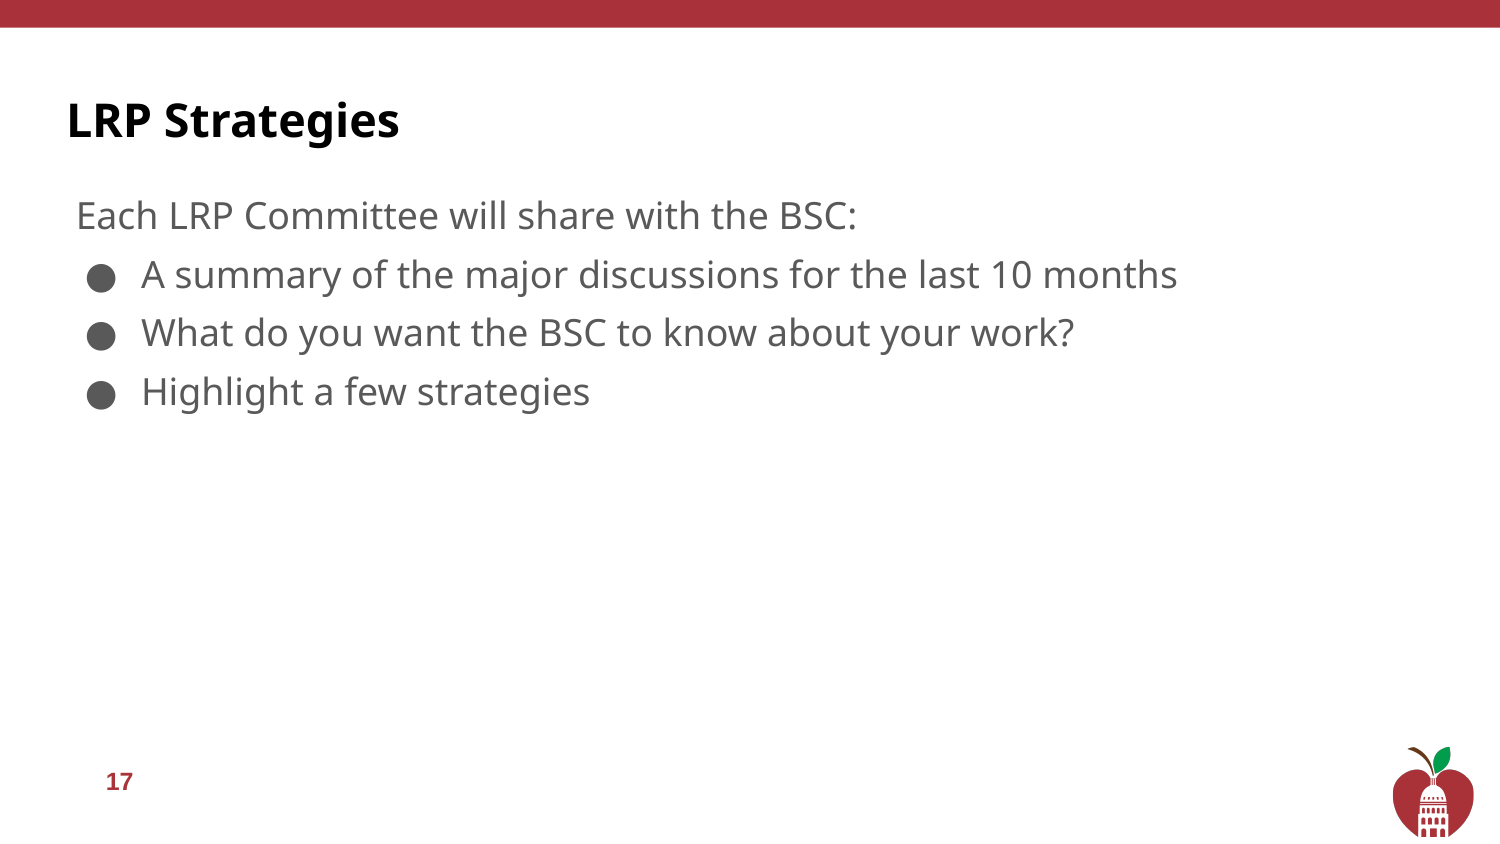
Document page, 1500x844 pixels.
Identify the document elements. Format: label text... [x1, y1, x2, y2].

picture [1385, 744, 1481, 839]
text_box [0, 0, 1500, 28]
list Each LRP Committee will share with the BSC: A summary of the major discussions for the last 10 months What do you want the BSC to know about your work? Highlight a few strategies [51, 166, 1219, 728]
title LRP Strategies [51, 72, 1449, 167]
slide_number ‹#› [58, 749, 149, 814]
